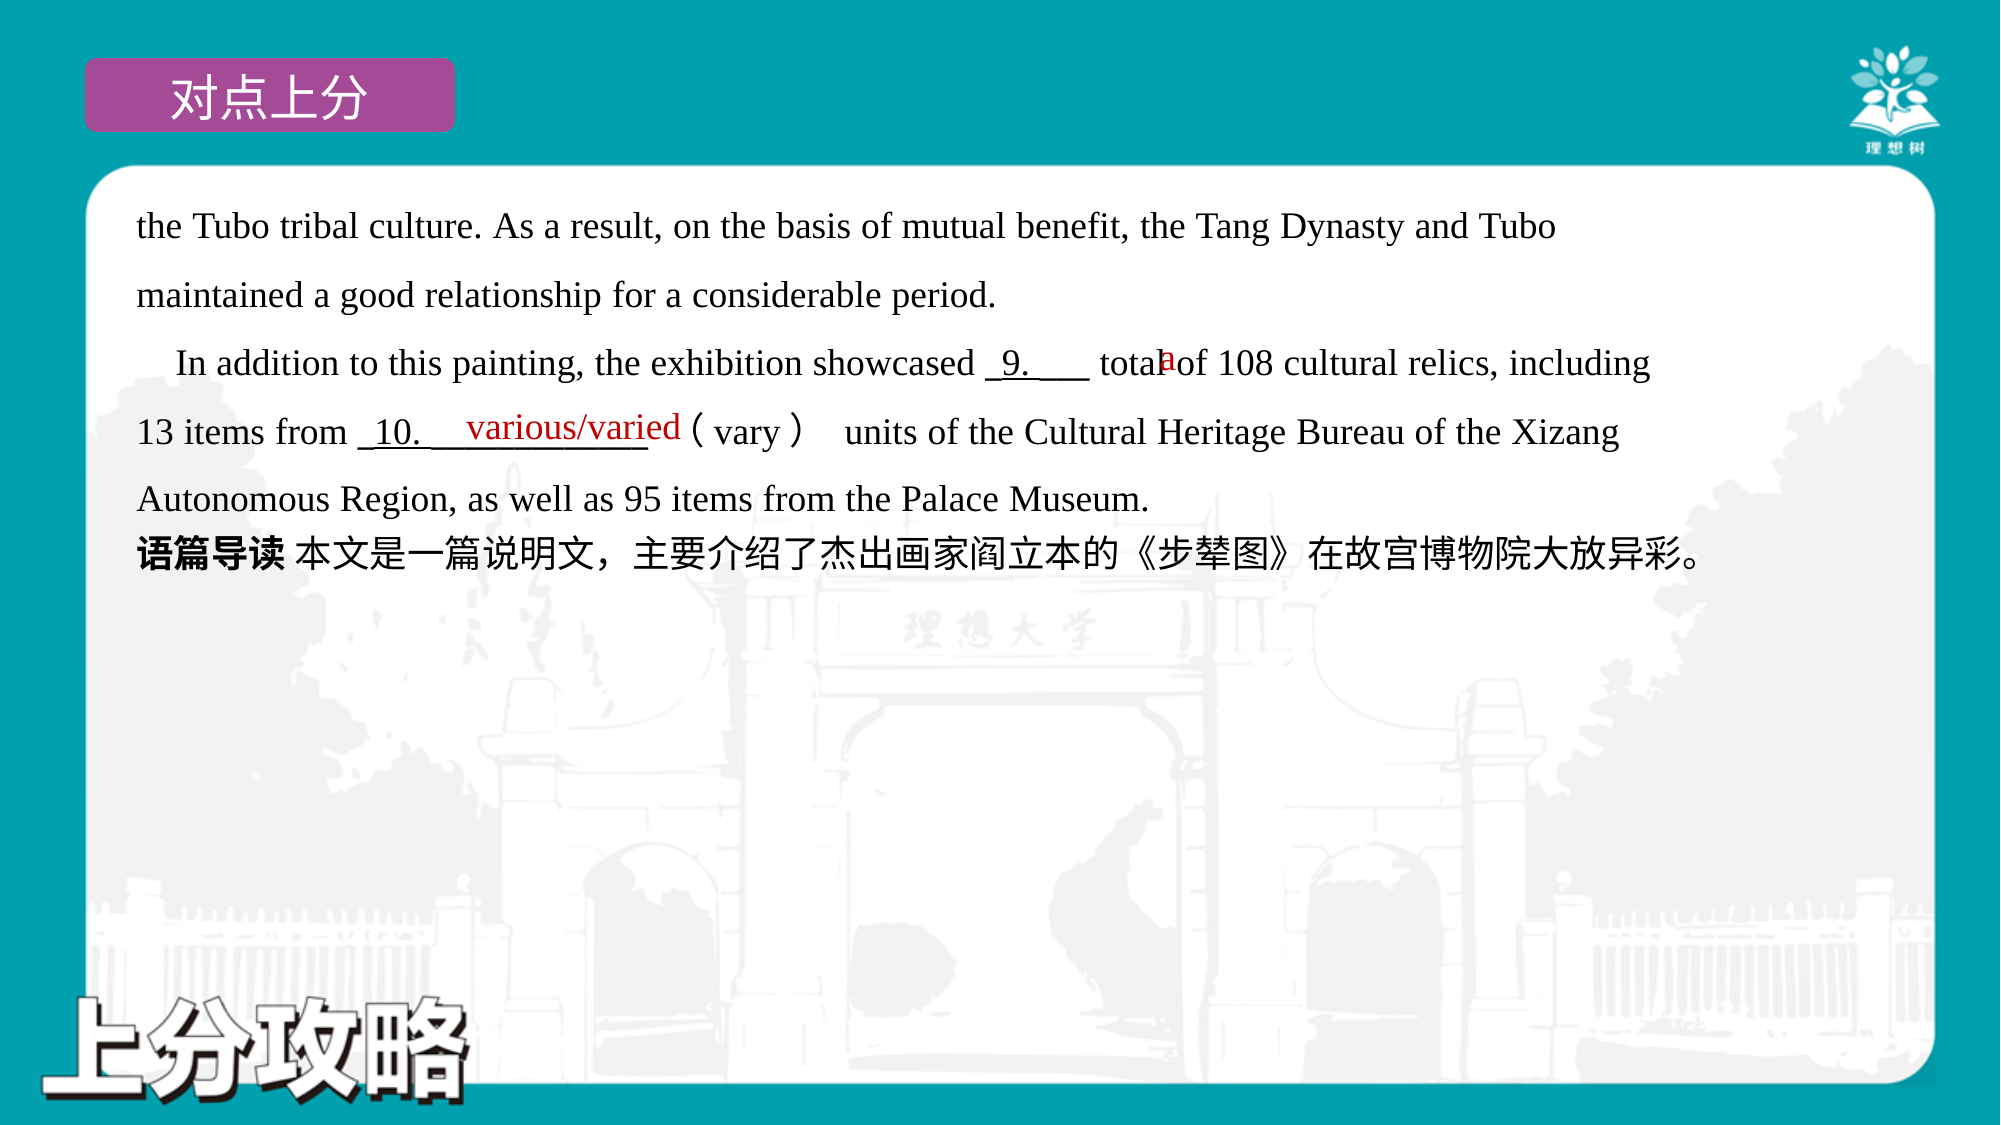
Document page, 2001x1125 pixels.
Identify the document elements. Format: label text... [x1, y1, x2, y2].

text_box the Tubo tribal culture. As a result, on the basis of mutual benefit, the Tang Dynasty and Tubo maintained a good relationship for a considerable period. In addition to this painting, the exhibition showcased _9. ___ total of 108 cultural relics, including 13 items from _10. _____________ （vary） units of the Cultural Heritage Bureau of the Xizang Autonomous Region, as well as 95 items from the Palace Museum.#1.1.4 [136, 177, 1865, 508]
text_box a [1145, 309, 1190, 371]
text_box 语篇导读 本文是一篇说明文，主要介绍了杰出画家阎立本的《步辇图》在故宫博物院大放异彩。 [136, 508, 1865, 568]
text_box various/varied [453, 378, 695, 440]
picture [0, 0, 2000, 1125]
